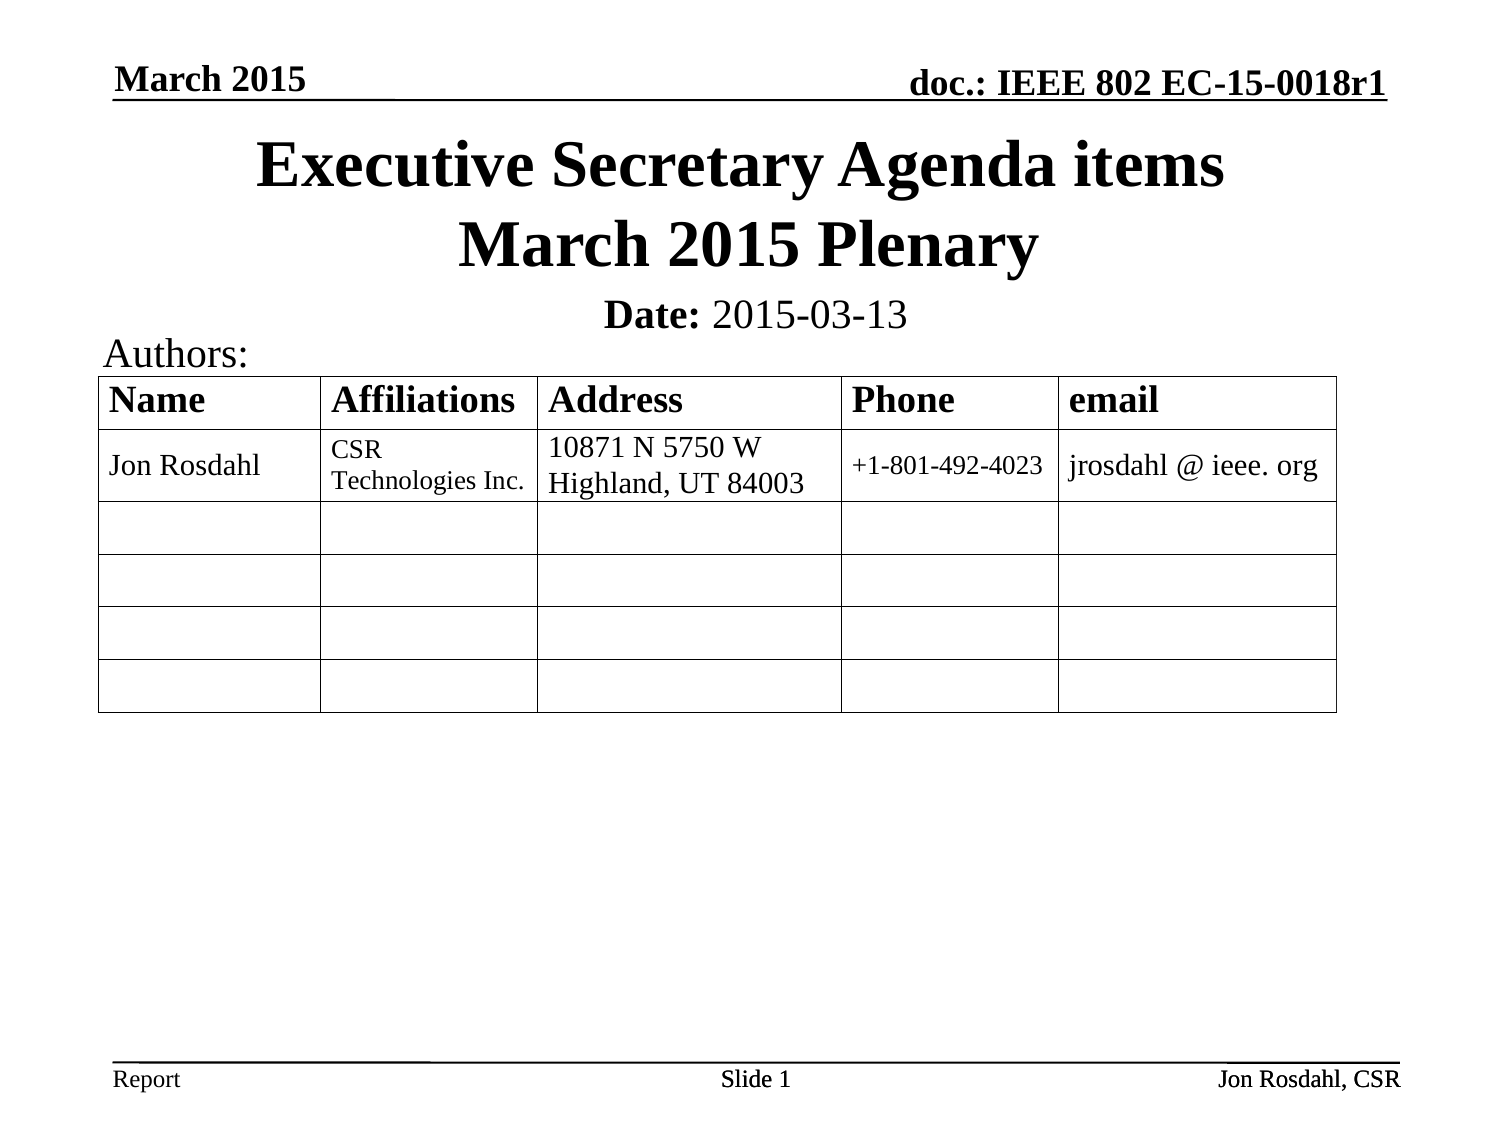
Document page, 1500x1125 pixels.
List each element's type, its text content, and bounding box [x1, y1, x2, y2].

list Date: 2015-03-13 [118, 278, 1394, 345]
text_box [83, 375, 1337, 824]
footer Jon Rosdahl, CSR [878, 1061, 1402, 1093]
title Executive Secretary Agenda items March 2015 Plenary [112, 112, 1388, 288]
text_box Slide 1 [712, 1062, 800, 1122]
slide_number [114, 54, 423, 100]
text_box Authors: [87, 318, 325, 374]
